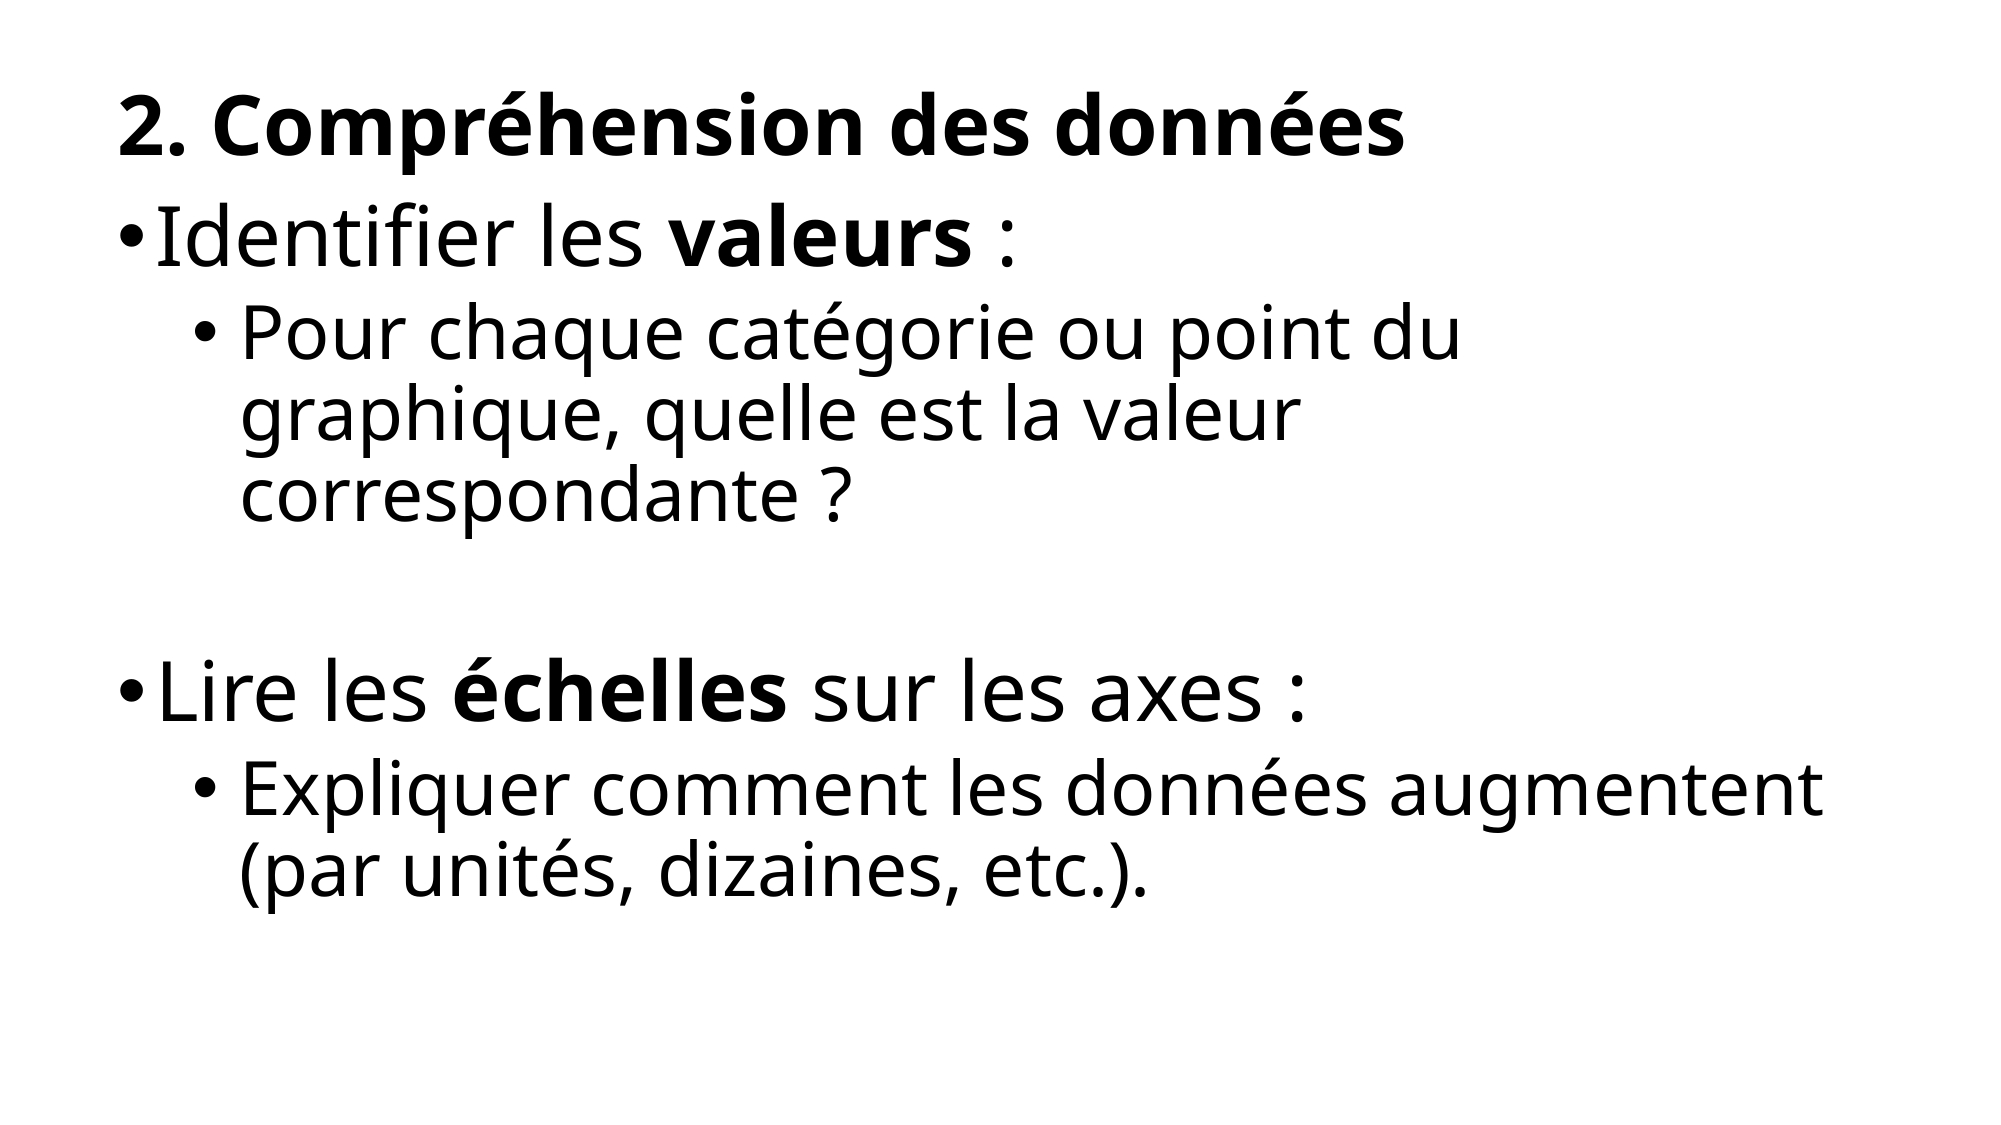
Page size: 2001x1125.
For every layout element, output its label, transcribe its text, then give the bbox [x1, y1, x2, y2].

list 2. Compréhension des données Identifier les valeurs : Pour chaque catégorie ou point du graphique, quelle est la valeur correspondante ? Lire les échelles sur les axes : Expliquer comment les données augmentent (par unités, dizaines, etc.). [102, 76, 1863, 1014]
